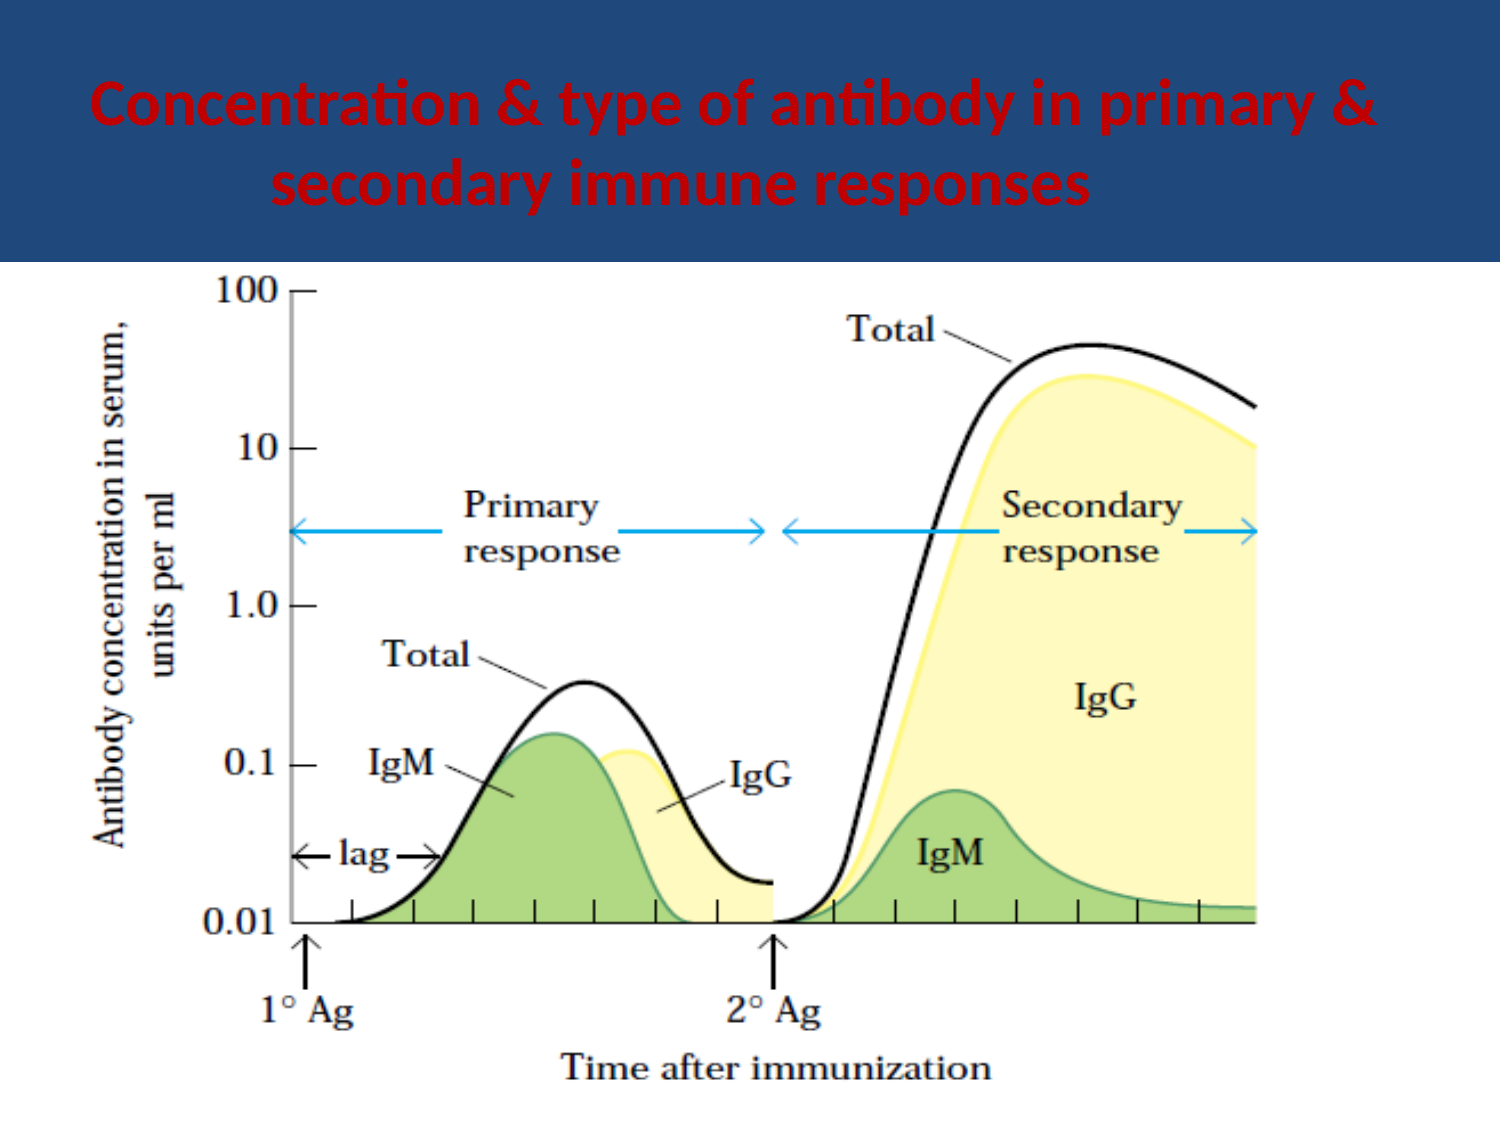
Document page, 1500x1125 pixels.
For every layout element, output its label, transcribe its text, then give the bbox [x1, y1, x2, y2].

title Concentration & type of antibody in primary & secondary immune responses [75, 45, 1425, 233]
picture [0, 262, 1500, 1125]
